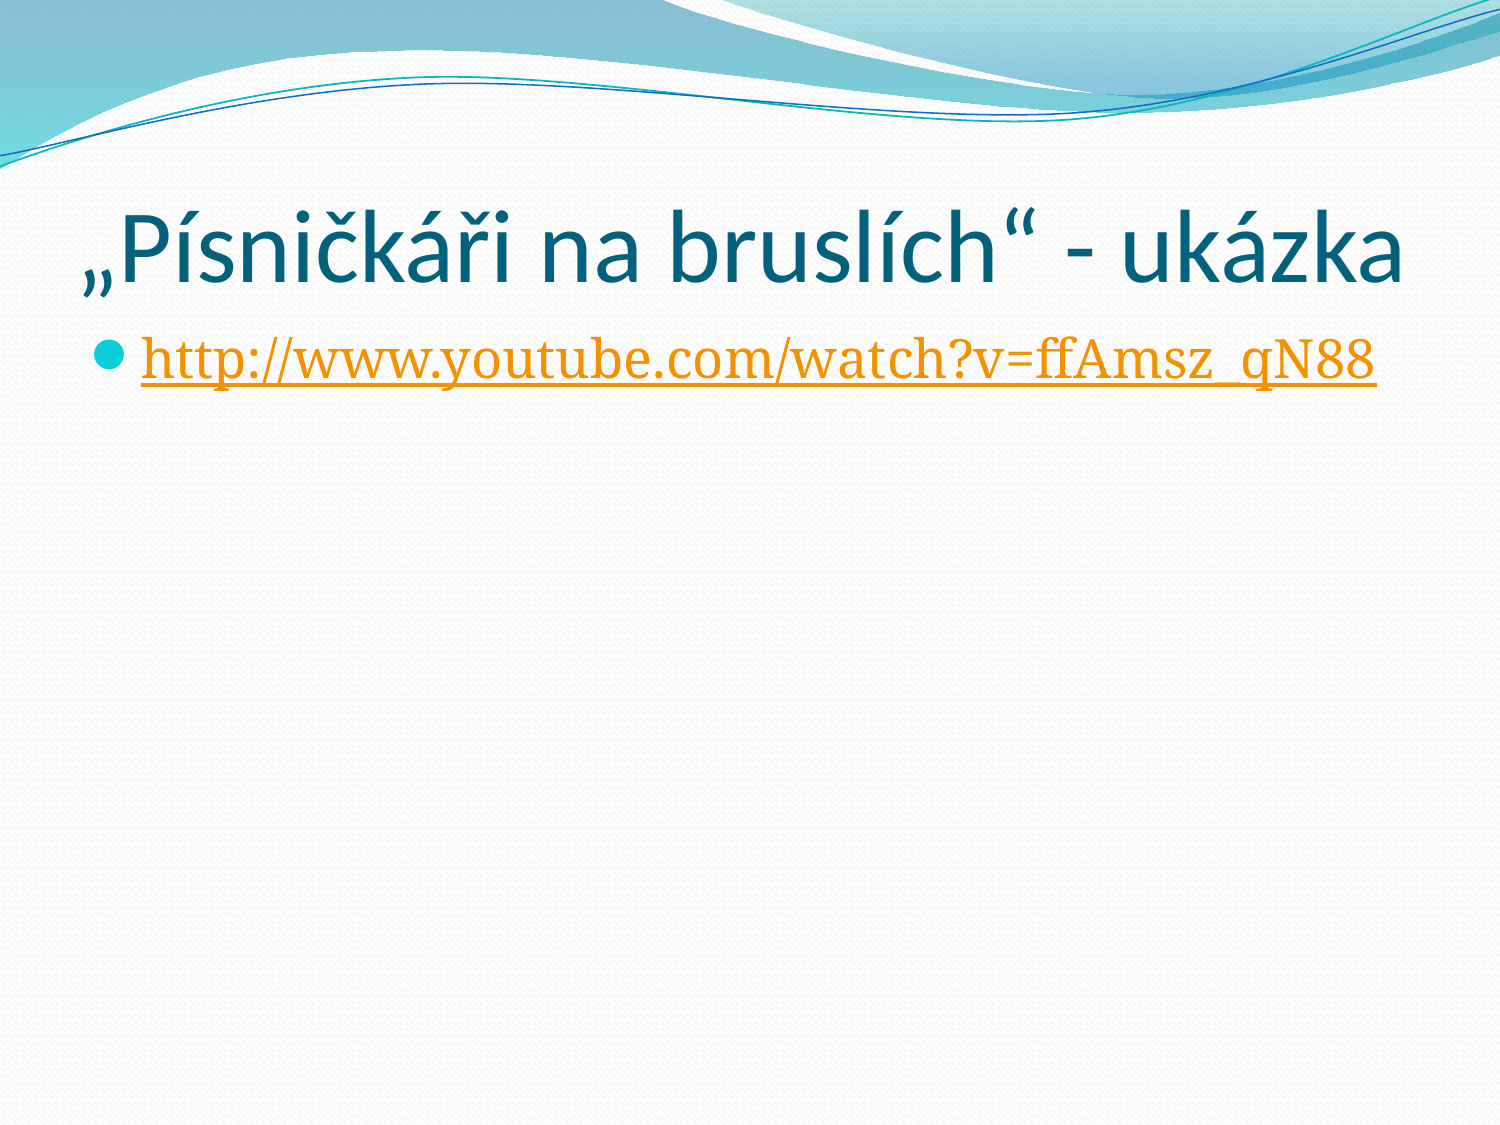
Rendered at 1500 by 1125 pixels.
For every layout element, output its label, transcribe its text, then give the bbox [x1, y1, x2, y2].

list http://www.youtube.com/watch?v=ffAmsz_qN88 [75, 317, 1425, 1038]
title „Písničkáři na bruslích“ - ukázka [75, 115, 1425, 303]
